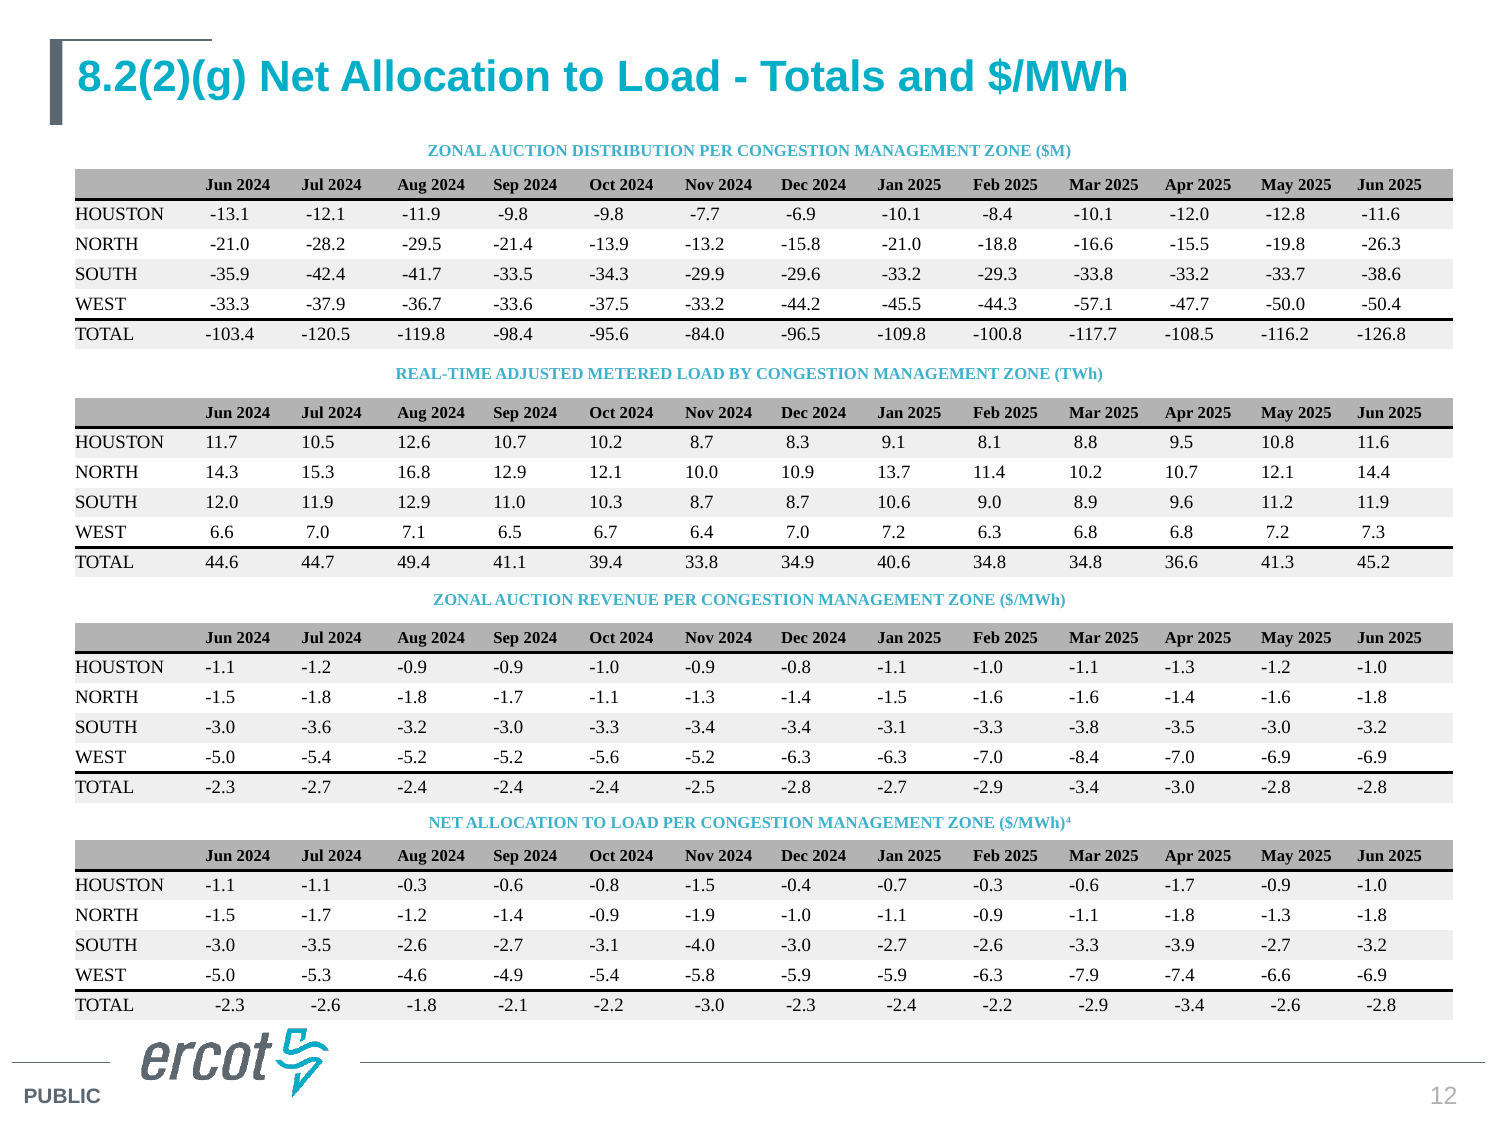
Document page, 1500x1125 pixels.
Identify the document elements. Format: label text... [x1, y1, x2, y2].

table_header Oct 2024 [589, 169, 685, 198]
table_cell NORTH [75, 458, 205, 488]
table_cell -5.0 [205, 743, 301, 771]
table_cell 8.7 [781, 488, 877, 517]
table_cell -2.1 [493, 992, 589, 1020]
table_header Mar 2025 [1069, 623, 1165, 651]
table_cell -33.2 [685, 289, 781, 318]
table_cell -29.6 [781, 259, 877, 289]
table_cell 8.8 [1069, 429, 1165, 458]
table_cell -6.9 [1261, 743, 1357, 771]
table_header Dec 2024 [781, 623, 877, 651]
table_cell -1.0 [973, 654, 1069, 683]
table_cell -6.6 [1261, 960, 1357, 989]
table_cell -3.0 [493, 713, 589, 743]
table_cell -15.5 [1165, 229, 1261, 259]
table_cell HOUSTON [75, 429, 205, 458]
table_cell -16.6 [1069, 229, 1165, 259]
table_cell -8.4 [1069, 743, 1165, 771]
table_cell -10.1 [1069, 201, 1165, 229]
table_cell 6.7 [589, 517, 685, 546]
table_cell 34.9 [781, 549, 877, 577]
table_header Dec 2024 [781, 169, 877, 198]
table_cell 41.1 [493, 549, 589, 577]
table_cell -1.7 [493, 683, 589, 713]
table_header Nov 2024 [685, 840, 781, 869]
table_cell -5.4 [589, 960, 685, 989]
table_cell -117.7 [1069, 321, 1165, 349]
table_cell -5.2 [493, 743, 589, 771]
table_cell -1.2 [301, 654, 397, 683]
table_cell -13.1 [205, 201, 301, 229]
table_cell -109.8 [877, 321, 973, 349]
table_cell -41.7 [397, 259, 493, 289]
table_header Mar 2025 [1069, 398, 1165, 426]
table_cell -1.8 [301, 683, 397, 713]
table_cell -3.1 [877, 713, 973, 743]
picture [137, 1024, 332, 1100]
table_cell -3.3 [973, 713, 1069, 743]
table_cell TOTAL [75, 992, 205, 1020]
table_header [75, 840, 205, 869]
table_cell -2.7 [877, 930, 973, 960]
table_cell -7.7 [685, 201, 781, 229]
table_cell -95.6 [589, 321, 685, 349]
table_header Sep 2024 [493, 840, 589, 869]
table_cell 11.0 [493, 488, 589, 517]
table_cell -44.3 [973, 289, 1069, 318]
table_cell -19.8 [1261, 229, 1357, 259]
table_cell 10.8 [1261, 429, 1357, 458]
table_header May 2025 [1261, 840, 1357, 869]
table_cell -108.5 [1165, 321, 1261, 349]
table_cell -3.0 [685, 992, 781, 1020]
table_cell -36.7 [397, 289, 493, 318]
table_cell 49.4 [397, 549, 493, 577]
table_cell 8.7 [685, 488, 781, 517]
table_cell -1.8 [1357, 683, 1453, 713]
table_header Jan 2025 [877, 169, 973, 198]
table_cell 11.9 [301, 488, 397, 517]
table_header Jun 2025 [1357, 840, 1453, 869]
table_cell -2.4 [877, 992, 973, 1020]
table_cell -2.6 [397, 930, 493, 960]
table_cell -1.0 [1357, 872, 1453, 900]
table_cell 12.1 [1261, 458, 1357, 488]
table_cell -1.6 [1261, 683, 1357, 713]
table_cell -3.9 [1165, 930, 1261, 960]
table_cell -1.1 [1069, 900, 1165, 930]
table_cell -50.0 [1261, 289, 1357, 318]
table_cell -9.8 [589, 201, 685, 229]
table_cell -33.7 [1261, 259, 1357, 289]
table_cell -3.1 [589, 930, 685, 960]
table_cell -9.8 [493, 201, 589, 229]
table_cell 34.8 [1069, 549, 1165, 577]
table_cell -15.8 [781, 229, 877, 259]
table_cell -4.0 [685, 930, 781, 960]
table_header Oct 2024 [589, 398, 685, 426]
table_cell -6.3 [877, 743, 973, 771]
table_cell -42.4 [301, 259, 397, 289]
table_cell -29.3 [973, 259, 1069, 289]
table_cell WEST [75, 289, 205, 318]
table_cell -4.6 [397, 960, 493, 989]
table_cell 6.3 [973, 517, 1069, 546]
table_cell -33.8 [1069, 259, 1165, 289]
table_header Jan 2025 [877, 623, 973, 651]
table_cell 9.0 [973, 488, 1069, 517]
table_header Aug 2024 [397, 169, 493, 198]
table_cell HOUSTON [75, 872, 205, 900]
table_cell 7.2 [877, 517, 973, 546]
table_cell -2.8 [1357, 992, 1453, 1020]
table_cell 7.2 [1261, 517, 1357, 546]
table_cell -57.1 [1069, 289, 1165, 318]
table_cell -5.6 [589, 743, 685, 771]
table_cell -1.0 [781, 900, 877, 930]
table_cell -1.6 [973, 683, 1069, 713]
table_cell -0.9 [973, 900, 1069, 930]
table_cell -5.2 [685, 743, 781, 771]
table_cell 6.8 [1165, 517, 1261, 546]
table_cell -21.4 [493, 229, 589, 259]
table_cell -1.9 [685, 900, 781, 930]
table_cell -2.4 [493, 774, 589, 803]
table_header Jun 2025 [1357, 169, 1453, 198]
table_cell -2.9 [973, 774, 1069, 803]
table_header Dec 2024 [781, 398, 877, 426]
table_cell -0.9 [1261, 872, 1357, 900]
table_cell -35.9 [205, 259, 301, 289]
table_header Mar 2025 [1069, 169, 1165, 198]
table_cell 40.6 [877, 549, 973, 577]
table_cell -1.5 [685, 872, 781, 900]
table_cell 12.1 [589, 458, 685, 488]
table_cell 15.3 [301, 458, 397, 488]
table_cell SOUTH [75, 488, 205, 517]
table_cell WEST [75, 517, 205, 546]
table_cell -120.5 [301, 321, 397, 349]
table_header Jan 2025 [877, 398, 973, 426]
table_cell -1.4 [781, 683, 877, 713]
table_cell -7.0 [973, 743, 1069, 771]
table_header Feb 2025 [973, 398, 1069, 426]
table_cell 12.9 [397, 488, 493, 517]
table_cell 8.7 [685, 429, 781, 458]
table_cell SOUTH [75, 259, 205, 289]
table_cell 44.7 [301, 549, 397, 577]
table_cell 10.6 [877, 488, 973, 517]
table_cell -3.0 [205, 930, 301, 960]
table_header Feb 2025 [973, 169, 1069, 198]
table_header Sep 2024 [493, 169, 589, 198]
table_cell 7.3 [1357, 517, 1453, 546]
table_cell 11.4 [973, 458, 1069, 488]
table_cell -2.2 [973, 992, 1069, 1020]
table_header Dec 2024 [781, 840, 877, 869]
table_cell -2.2 [589, 992, 685, 1020]
table_header Apr 2025 [1165, 169, 1261, 198]
table_cell -0.6 [493, 872, 589, 900]
table_cell -29.9 [685, 259, 781, 289]
table_cell 39.4 [589, 549, 685, 577]
table_cell -5.8 [685, 960, 781, 989]
table_cell -33.5 [493, 259, 589, 289]
table_cell -1.1 [877, 900, 973, 930]
table_cell SOUTH [75, 713, 205, 743]
table_cell HOUSTON [75, 654, 205, 683]
table_cell -1.1 [301, 872, 397, 900]
table_cell -6.3 [973, 960, 1069, 989]
table_cell 10.9 [781, 458, 877, 488]
table_cell 11.9 [1357, 488, 1453, 517]
table_header May 2025 [1261, 169, 1357, 198]
table_cell -3.6 [301, 713, 397, 743]
table_cell HOUSTON [75, 201, 205, 229]
table_cell -2.3 [781, 992, 877, 1020]
table_cell -126.8 [1357, 321, 1453, 349]
table_cell -4.9 [493, 960, 589, 989]
table_header Mar 2025 [1069, 840, 1165, 869]
table_cell 8.9 [1069, 488, 1165, 517]
table_cell -37.5 [589, 289, 685, 318]
table_cell -0.9 [685, 654, 781, 683]
table_header Nov 2024 [685, 623, 781, 651]
table_cell -12.8 [1261, 201, 1357, 229]
table_cell -2.6 [973, 930, 1069, 960]
table_cell -3.5 [301, 930, 397, 960]
table_header Feb 2025 [973, 840, 1069, 869]
table_cell 7.1 [397, 517, 493, 546]
table_cell -1.4 [1165, 683, 1261, 713]
table_cell -12.1 [301, 201, 397, 229]
table_cell -6.9 [1357, 743, 1453, 771]
table_cell -3.0 [205, 713, 301, 743]
table_cell -100.8 [973, 321, 1069, 349]
slide_number 12 [1400, 1076, 1488, 1113]
table_cell WEST [75, 743, 205, 771]
table_header Jun 2024 [205, 840, 301, 869]
table_cell -116.2 [1261, 321, 1357, 349]
table_cell -2.9 [1069, 992, 1165, 1020]
table_cell TOTAL [75, 549, 205, 577]
table_cell NORTH [75, 900, 205, 930]
table_cell 33.8 [685, 549, 781, 577]
table_cell -1.5 [205, 900, 301, 930]
table_cell -3.2 [1357, 930, 1453, 960]
table_cell 10.3 [589, 488, 685, 517]
table_cell -1.8 [397, 683, 493, 713]
table_cell 11.7 [205, 429, 301, 458]
table_cell 6.8 [1069, 517, 1165, 546]
table_cell -18.8 [973, 229, 1069, 259]
table_header [75, 623, 205, 651]
table_cell -1.2 [397, 900, 493, 930]
table_header Nov 2024 [685, 169, 781, 198]
table_cell -21.0 [205, 229, 301, 259]
table_cell 10.7 [493, 429, 589, 458]
table_cell -5.9 [877, 960, 973, 989]
table_cell -3.0 [1261, 713, 1357, 743]
table_cell -1.5 [877, 683, 973, 713]
table_cell -8.4 [973, 201, 1069, 229]
table_cell WEST [75, 960, 205, 989]
table_cell -1.1 [1069, 654, 1165, 683]
table_cell -3.0 [781, 930, 877, 960]
table_header May 2025 [1261, 398, 1357, 426]
table_header Jul 2024 [301, 840, 397, 869]
table_cell -1.8 [1357, 900, 1453, 930]
table_header Jul 2024 [301, 398, 397, 426]
table_cell TOTAL [75, 774, 205, 803]
table_cell -0.9 [397, 654, 493, 683]
table_header [75, 169, 205, 198]
table_header Jun 2025 [1357, 623, 1453, 651]
table_cell -1.1 [205, 872, 301, 900]
table_cell -1.3 [1165, 654, 1261, 683]
table_cell -3.4 [1069, 774, 1165, 803]
table_cell -1.0 [589, 654, 685, 683]
table_cell NORTH [75, 229, 205, 259]
table_cell 10.5 [301, 429, 397, 458]
table_header Jan 2025 [877, 840, 973, 869]
table_cell -3.2 [1357, 713, 1453, 743]
table_cell 9.5 [1165, 429, 1261, 458]
table_cell 12.6 [397, 429, 493, 458]
table_header Feb 2025 [973, 623, 1069, 651]
table_cell -28.2 [301, 229, 397, 259]
table_cell -1.2 [1261, 654, 1357, 683]
table_cell -1.7 [1165, 872, 1261, 900]
table_header Aug 2024 [397, 840, 493, 869]
table_cell -33.2 [1165, 259, 1261, 289]
table_cell -1.1 [877, 654, 973, 683]
table_cell -1.3 [1261, 900, 1357, 930]
table_cell 34.8 [973, 549, 1069, 577]
table_cell -0.8 [781, 654, 877, 683]
table_header Jun 2024 [205, 623, 301, 651]
table_cell 11.6 [1357, 429, 1453, 458]
table_cell 6.4 [685, 517, 781, 546]
table_cell -5.4 [301, 743, 397, 771]
table_cell -11.6 [1357, 201, 1453, 229]
table_cell -33.3 [205, 289, 301, 318]
table_cell -29.5 [397, 229, 493, 259]
table_cell -1.6 [1069, 683, 1165, 713]
table_cell -33.2 [877, 259, 973, 289]
table_cell -6.9 [781, 201, 877, 229]
table_cell 6.6 [205, 517, 301, 546]
table_cell -2.7 [301, 774, 397, 803]
table_header Jul 2024 [301, 623, 397, 651]
table_header Aug 2024 [397, 398, 493, 426]
table_header May 2025 [1261, 623, 1357, 651]
table_cell -2.7 [877, 774, 973, 803]
table_cell -0.3 [397, 872, 493, 900]
table_cell -5.9 [781, 960, 877, 989]
table_header Apr 2025 [1165, 840, 1261, 869]
table_cell -3.3 [589, 713, 685, 743]
table_header Sep 2024 [493, 623, 589, 651]
table_header Apr 2025 [1165, 623, 1261, 651]
table_cell -2.7 [493, 930, 589, 960]
table_cell -0.7 [877, 872, 973, 900]
table_cell 10.2 [1069, 458, 1165, 488]
table_cell -0.9 [493, 654, 589, 683]
table_cell -5.0 [205, 960, 301, 989]
table_cell 14.4 [1357, 458, 1453, 488]
table_cell 45.2 [1357, 549, 1453, 577]
table_cell -1.1 [589, 683, 685, 713]
table_cell -3.4 [1165, 992, 1261, 1020]
table_cell -3.2 [397, 713, 493, 743]
table_cell -0.6 [1069, 872, 1165, 900]
table_cell -0.4 [781, 872, 877, 900]
table_header Aug 2024 [397, 623, 493, 651]
table_header Jun 2024 [205, 398, 301, 426]
table_header Jun 2025 [1357, 398, 1453, 426]
table_cell -2.8 [781, 774, 877, 803]
table_cell -119.8 [397, 321, 493, 349]
table_header Jul 2024 [301, 169, 397, 198]
table_cell -6.9 [1357, 960, 1453, 989]
table_cell -1.0 [1357, 654, 1453, 683]
table_cell -0.8 [589, 872, 685, 900]
table_cell TOTAL [75, 321, 205, 349]
table_cell -2.4 [589, 774, 685, 803]
table_cell -103.4 [205, 321, 301, 349]
table_cell -33.6 [493, 289, 589, 318]
table_cell -1.1 [205, 654, 301, 683]
table_cell -2.6 [301, 992, 397, 1020]
table_header Oct 2024 [589, 840, 685, 869]
table_cell -47.7 [1165, 289, 1261, 318]
table_cell 8.3 [781, 429, 877, 458]
table_cell -34.3 [589, 259, 685, 289]
table_cell -2.7 [1261, 930, 1357, 960]
table_cell 9.1 [877, 429, 973, 458]
table_cell -7.4 [1165, 960, 1261, 989]
table_cell 12.9 [493, 458, 589, 488]
table_cell 10.7 [1165, 458, 1261, 488]
table_cell -21.0 [877, 229, 973, 259]
table_cell -26.3 [1357, 229, 1453, 259]
title 8.2(2)(g) Net Allocation to Load - Totals and $/MWh [62, 39, 1450, 125]
table_cell -98.4 [493, 321, 589, 349]
table_header [75, 398, 205, 426]
table_cell -44.2 [781, 289, 877, 318]
table_cell 7.0 [301, 517, 397, 546]
table_cell -2.3 [205, 774, 301, 803]
table_cell 13.7 [877, 458, 973, 488]
table_cell -50.4 [1357, 289, 1453, 318]
table_header Oct 2024 [589, 623, 685, 651]
table_cell -3.0 [1165, 774, 1261, 803]
table_cell -13.9 [589, 229, 685, 259]
table_cell -10.1 [877, 201, 973, 229]
table_cell -45.5 [877, 289, 973, 318]
table_cell -2.5 [685, 774, 781, 803]
table_cell 12.0 [205, 488, 301, 517]
table_cell -1.8 [1165, 900, 1261, 930]
table_cell -7.0 [1165, 743, 1261, 771]
table_cell -84.0 [685, 321, 781, 349]
table_cell 10.2 [589, 429, 685, 458]
table_cell 7.0 [781, 517, 877, 546]
table_cell 9.6 [1165, 488, 1261, 517]
table_cell -3.4 [781, 713, 877, 743]
table_cell -13.2 [685, 229, 781, 259]
table_cell 41.3 [1261, 549, 1357, 577]
table_cell -1.4 [493, 900, 589, 930]
table_cell 14.3 [205, 458, 301, 488]
table_cell 8.1 [973, 429, 1069, 458]
table_cell -96.5 [781, 321, 877, 349]
table_cell -2.8 [1357, 774, 1453, 803]
table_cell 10.0 [685, 458, 781, 488]
table_cell -0.3 [973, 872, 1069, 900]
table_header Nov 2024 [685, 398, 781, 426]
table_cell -2.6 [1261, 992, 1357, 1020]
table_cell 6.5 [493, 517, 589, 546]
table_cell -7.9 [1069, 960, 1165, 989]
table_cell -2.8 [1261, 774, 1357, 803]
table_cell -0.9 [589, 900, 685, 930]
table_cell -1.7 [301, 900, 397, 930]
table_cell -1.5 [205, 683, 301, 713]
table_cell -5.3 [301, 960, 397, 989]
table_cell -3.3 [1069, 930, 1165, 960]
table_cell -38.6 [1357, 259, 1453, 289]
table_cell -1.8 [397, 992, 493, 1020]
table_cell -2.4 [397, 774, 493, 803]
table_cell -12.0 [1165, 201, 1261, 229]
table_cell -3.4 [685, 713, 781, 743]
table_header Sep 2024 [493, 398, 589, 426]
table_cell -3.5 [1165, 713, 1261, 743]
table_cell -2.3 [205, 992, 301, 1020]
table_cell -11.9 [397, 201, 493, 229]
table_cell 36.6 [1165, 549, 1261, 577]
table_cell 44.6 [205, 549, 301, 577]
table_cell SOUTH [75, 930, 205, 960]
table_header Apr 2025 [1165, 398, 1261, 426]
table_cell NORTH [75, 683, 205, 713]
table_cell 16.8 [397, 458, 493, 488]
table_cell 11.2 [1261, 488, 1357, 517]
table_cell -1.3 [685, 683, 781, 713]
table_header Jun 2024 [205, 169, 301, 198]
table_cell -5.2 [397, 743, 493, 771]
table_cell -3.8 [1069, 713, 1165, 743]
table_cell -6.3 [781, 743, 877, 771]
table_cell -37.9 [301, 289, 397, 318]
